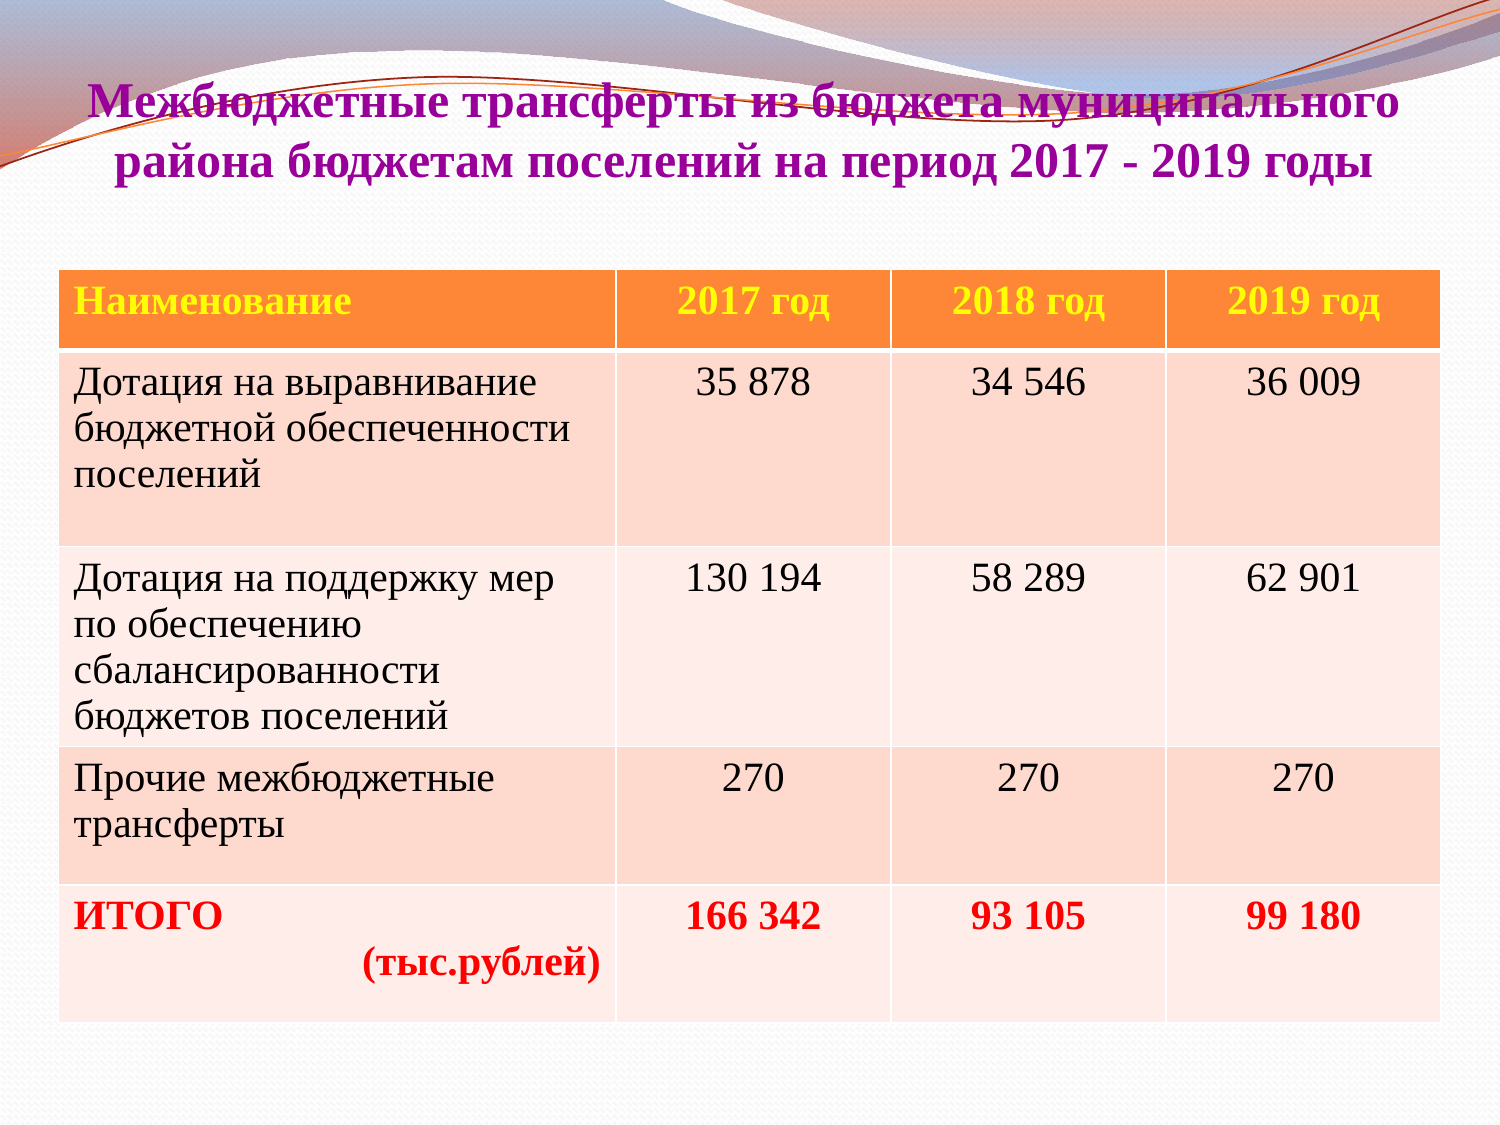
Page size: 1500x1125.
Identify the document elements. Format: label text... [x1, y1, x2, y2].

table_cell 93 105 [892, 886, 1165, 1022]
table_header 2017 год [617, 270, 890, 348]
table_header 2019 год [1167, 270, 1440, 348]
table_cell 35 878 [617, 353, 890, 546]
table_cell 34 546 [892, 353, 1165, 546]
table_cell 166 342 [617, 886, 890, 1022]
table_cell ИТОГО (тыс.рублей) [59, 886, 615, 1022]
table_header Наименование [59, 270, 615, 348]
table_cell 270 [1167, 747, 1440, 884]
table_cell 99 180 [1167, 886, 1440, 1022]
table_cell Дотация на поддержку мер по обеспечению сбалансированности бюджетов поселений [59, 547, 615, 746]
table_cell Прочие межбюджетные трансферты [59, 747, 615, 884]
table_header 2018 год [892, 270, 1165, 348]
table_cell 62 901 [1167, 547, 1440, 746]
title Межбюджетные трансферты из бюджета муниципального района бюджетам поселений на период 2017 - 2019 годы [35, 35, 1454, 188]
table_cell 270 [617, 747, 890, 884]
table_cell 270 [892, 747, 1165, 884]
table_cell 58 289 [892, 547, 1165, 746]
table_cell 130 194 [617, 547, 890, 746]
table_cell 36 009 [1167, 353, 1440, 546]
table_cell Дотация на выравнивание бюджетной обеспеченности поселений [59, 353, 615, 546]
